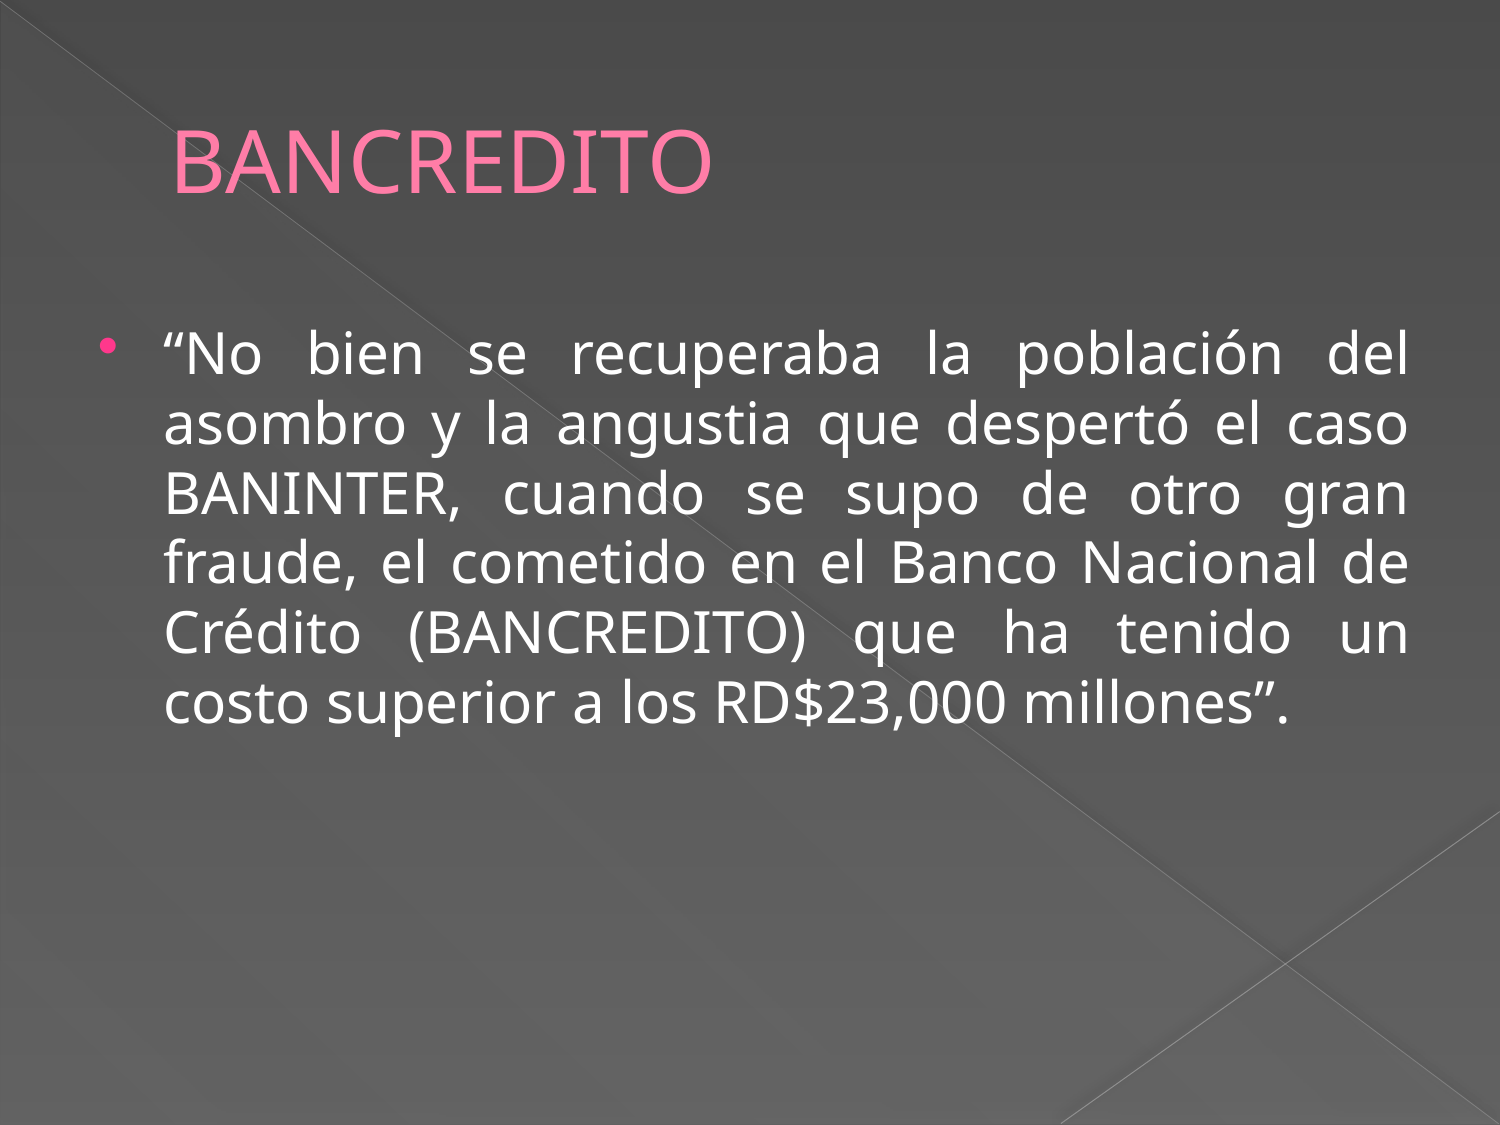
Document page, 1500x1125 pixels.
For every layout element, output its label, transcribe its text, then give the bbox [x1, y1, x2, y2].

title BANCREDITO [75, 43, 1425, 274]
list “No bien se recuperaba la población del asombro y la angustia que despertó el caso BANINTER, cuando se supo de otro gran fraude, el cometido en el Banco Nacional de Crédito (BANCREDITO) que ha tenido un costo superior a los RD$23,000 millones”. [75, 308, 1425, 1059]
